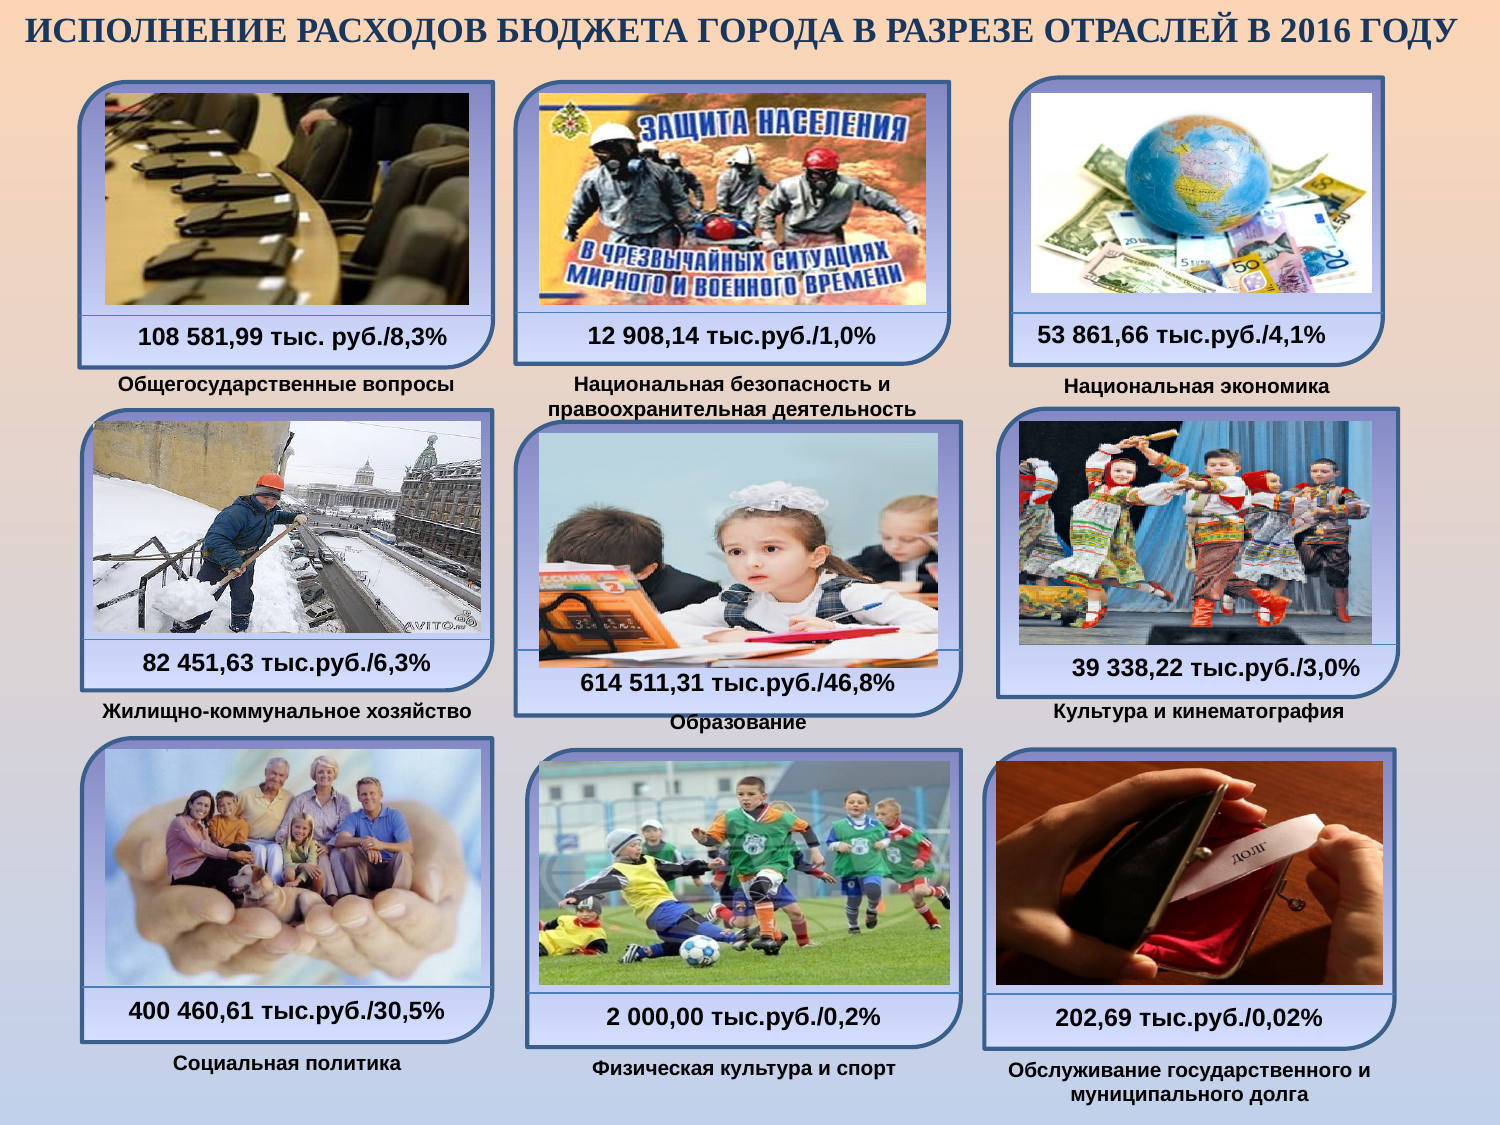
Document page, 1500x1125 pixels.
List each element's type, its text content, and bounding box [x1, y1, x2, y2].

picture [995, 761, 1383, 985]
picture [105, 93, 469, 305]
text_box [515, 421, 962, 739]
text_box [527, 749, 962, 1091]
picture [538, 761, 950, 985]
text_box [81, 737, 493, 1083]
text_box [81, 409, 493, 731]
picture [1019, 421, 1372, 645]
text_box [70, 81, 514, 404]
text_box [984, 749, 1395, 1125]
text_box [515, 81, 950, 421]
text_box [997, 408, 1399, 731]
picture [538, 93, 926, 305]
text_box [995, 77, 1383, 406]
picture [105, 749, 481, 985]
picture [1031, 93, 1372, 294]
picture [538, 433, 938, 669]
picture [93, 421, 481, 633]
text_box ИСПОЛНЕНИЕ РАСХОДОВ БЮДЖЕТА ГОРОДА В РАЗРЕЗЕ ОТРАСЛЕЙ В 2016 ГОДУ [0, 0, 1500, 58]
